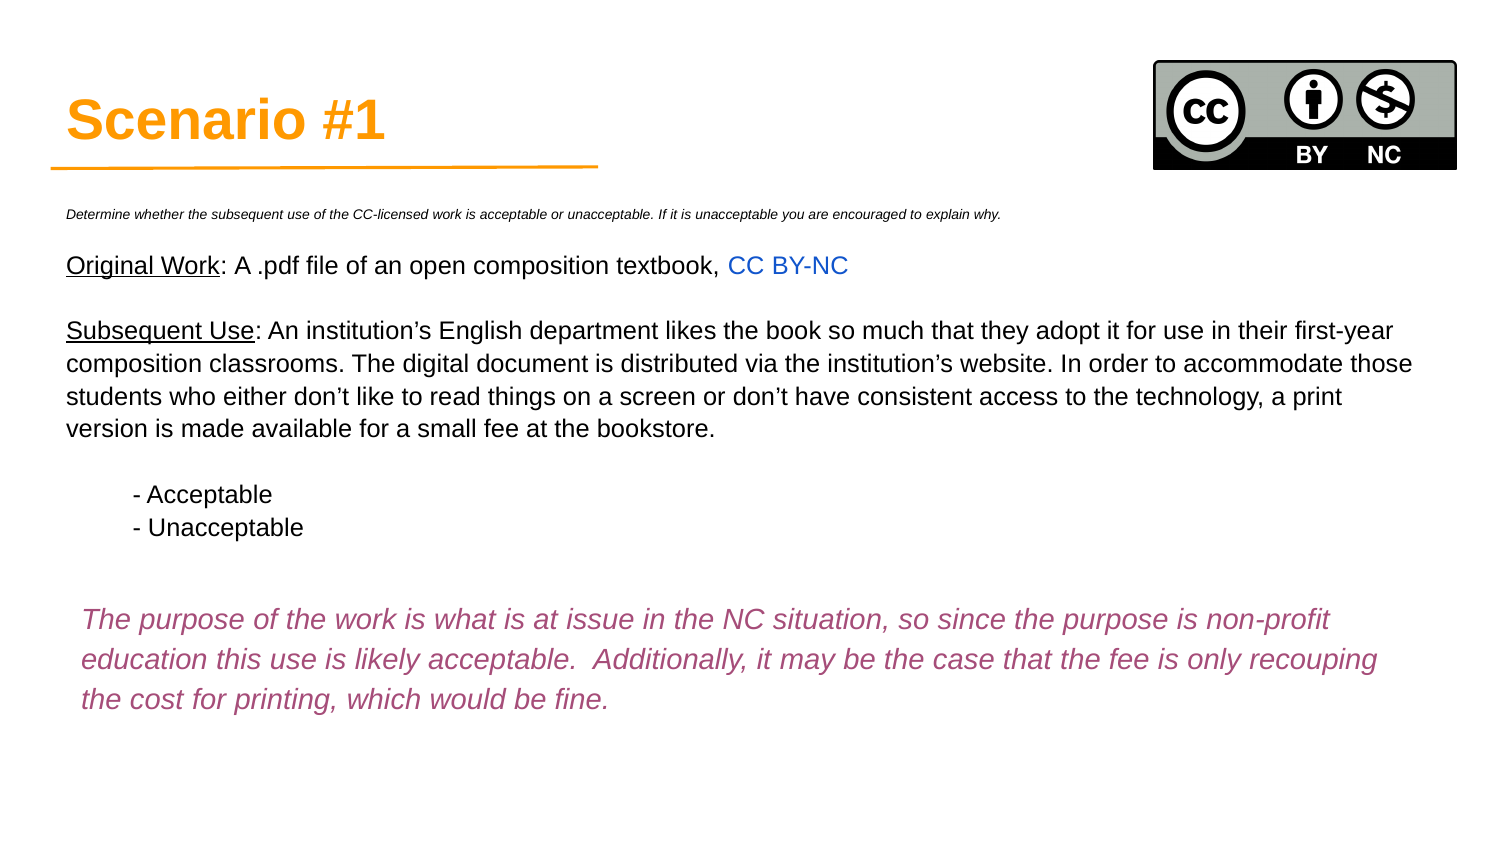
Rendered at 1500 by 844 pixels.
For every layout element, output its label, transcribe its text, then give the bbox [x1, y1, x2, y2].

picture [1153, 60, 1457, 170]
list Determine whether the subsequent use of the CC-licensed work is acceptable or unacceptable. If it is unacceptable you are encouraged to explain why. Original Work: A .pdf file of an open composition textbook, CC BY-NC Subsequent Use: An institution’s English department likes the book so much that they adopt it for use in their first-year composition classrooms. The digital document is distributed via the institution’s website. In order to accommodate those students who either don’t like to read things on a screen or don’t have consistent access to the technology, a print version is made available for a small fee at the bookstore. - Acceptable - Unacceptable [51, 189, 1449, 560]
text_box The purpose of the work is what is at issue in the NC situation, so since the purpose is non-profit education this use is likely acceptable. Additionally, it may be the case that the fee is only recouping the cost for printing, which would be fine. [66, 579, 1434, 731]
title Scenario #1 [51, 72, 1146, 167]
